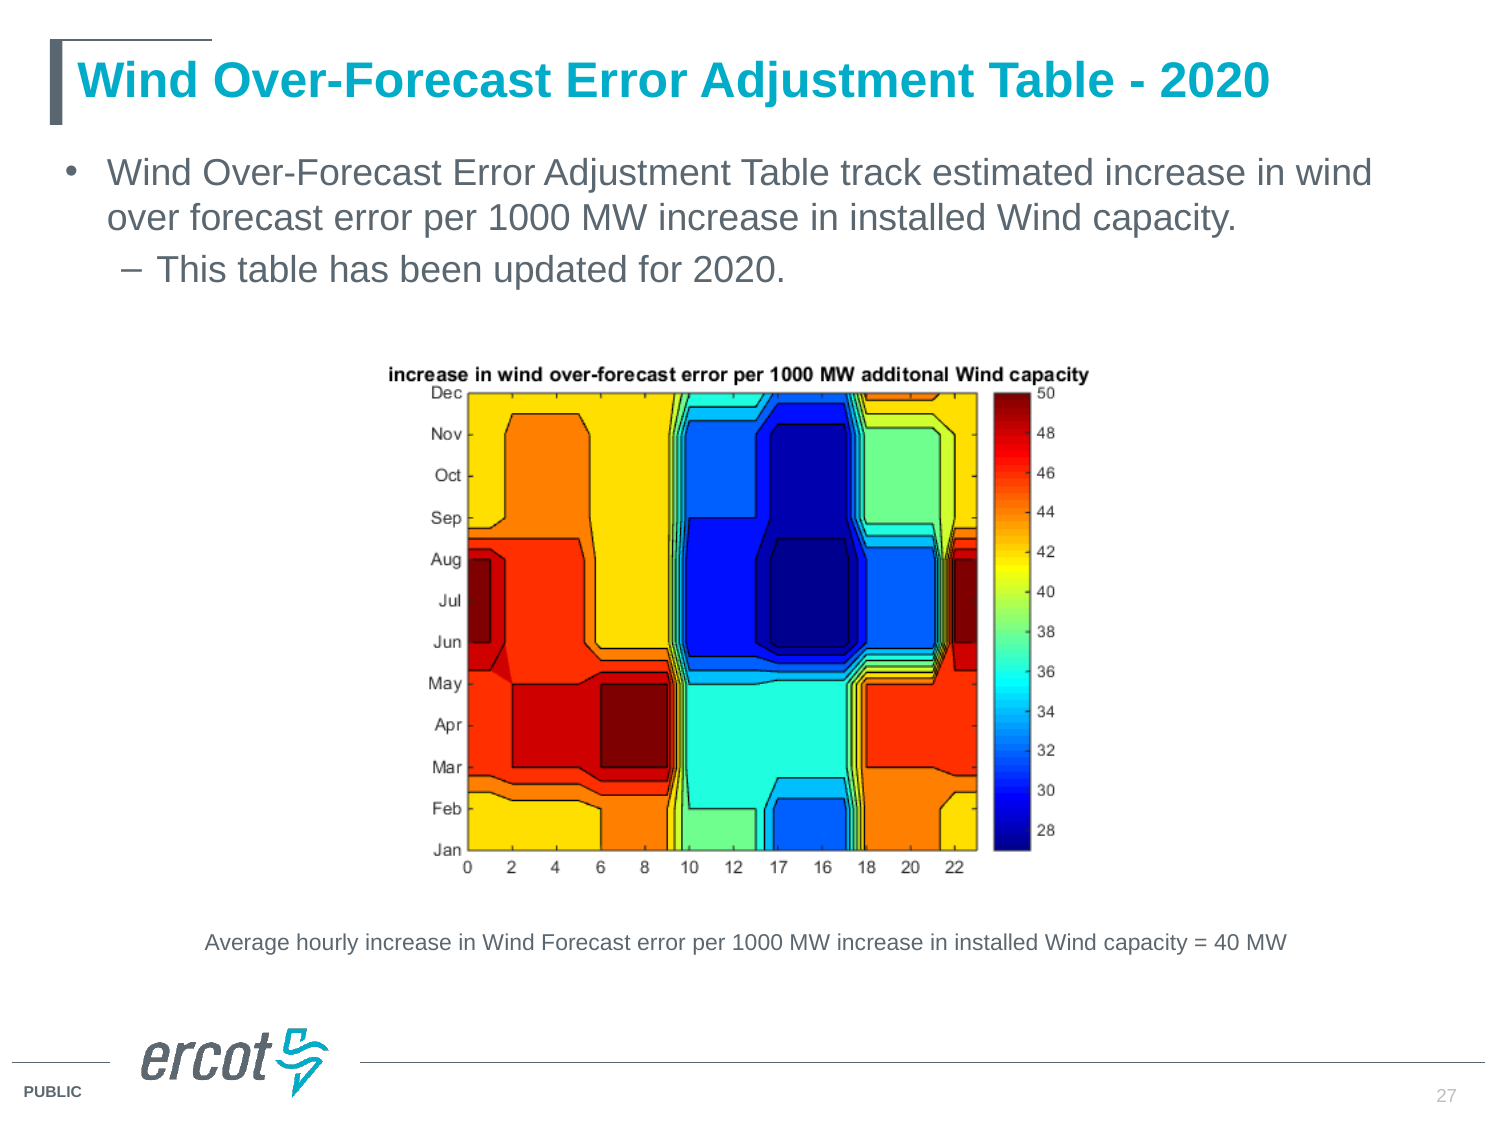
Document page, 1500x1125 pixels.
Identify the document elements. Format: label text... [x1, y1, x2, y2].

list Wind Over-Forecast Error Adjustment Table track estimated increase in wind over forecast error per 1000 MW increase in installed Wind capacity. This table has been updated for 2020. [50, 140, 1450, 972]
picture [137, 1024, 332, 1100]
text_box Average hourly increase in Wind Forecast error per 1000 MW increase in installed Wind capacity = 40 MW [189, 919, 1310, 962]
picture [383, 352, 1129, 912]
title Wind Over-Forecast Error Adjustment Table - 2020 [62, 39, 1450, 125]
